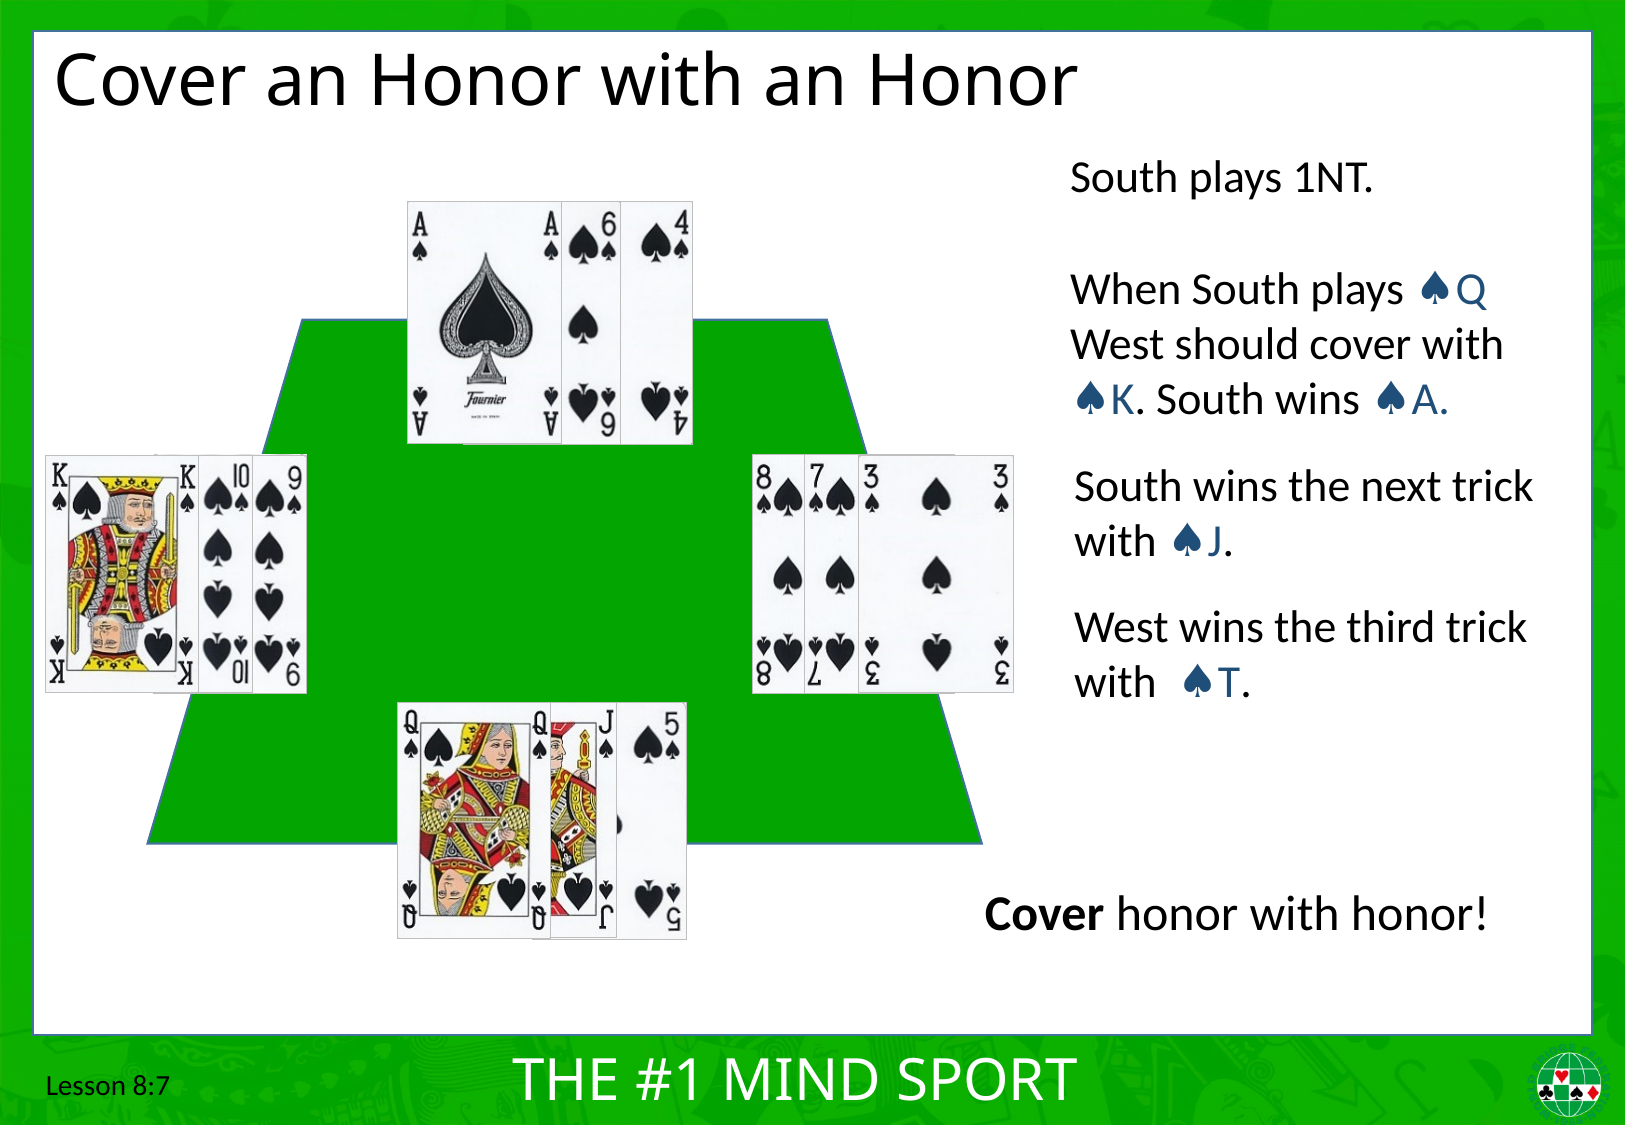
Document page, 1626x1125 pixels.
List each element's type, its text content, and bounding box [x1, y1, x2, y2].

text_box When South plays ♠Q West should cover with ♠K. South wins ♠A. [1055, 251, 1580, 432]
title Cover an Honor with an Honor [38, 36, 1309, 129]
text_box South wins the next trick with ♠J. [1059, 448, 1584, 573]
picture [0, 0, 1626, 1125]
text_box Cover honor with honor! [970, 873, 1573, 948]
text_box [146, 318, 984, 845]
text_box West wins the third trick with ♠T. [1059, 589, 1576, 714]
text_box South plays 1NT. [1055, 139, 1406, 210]
